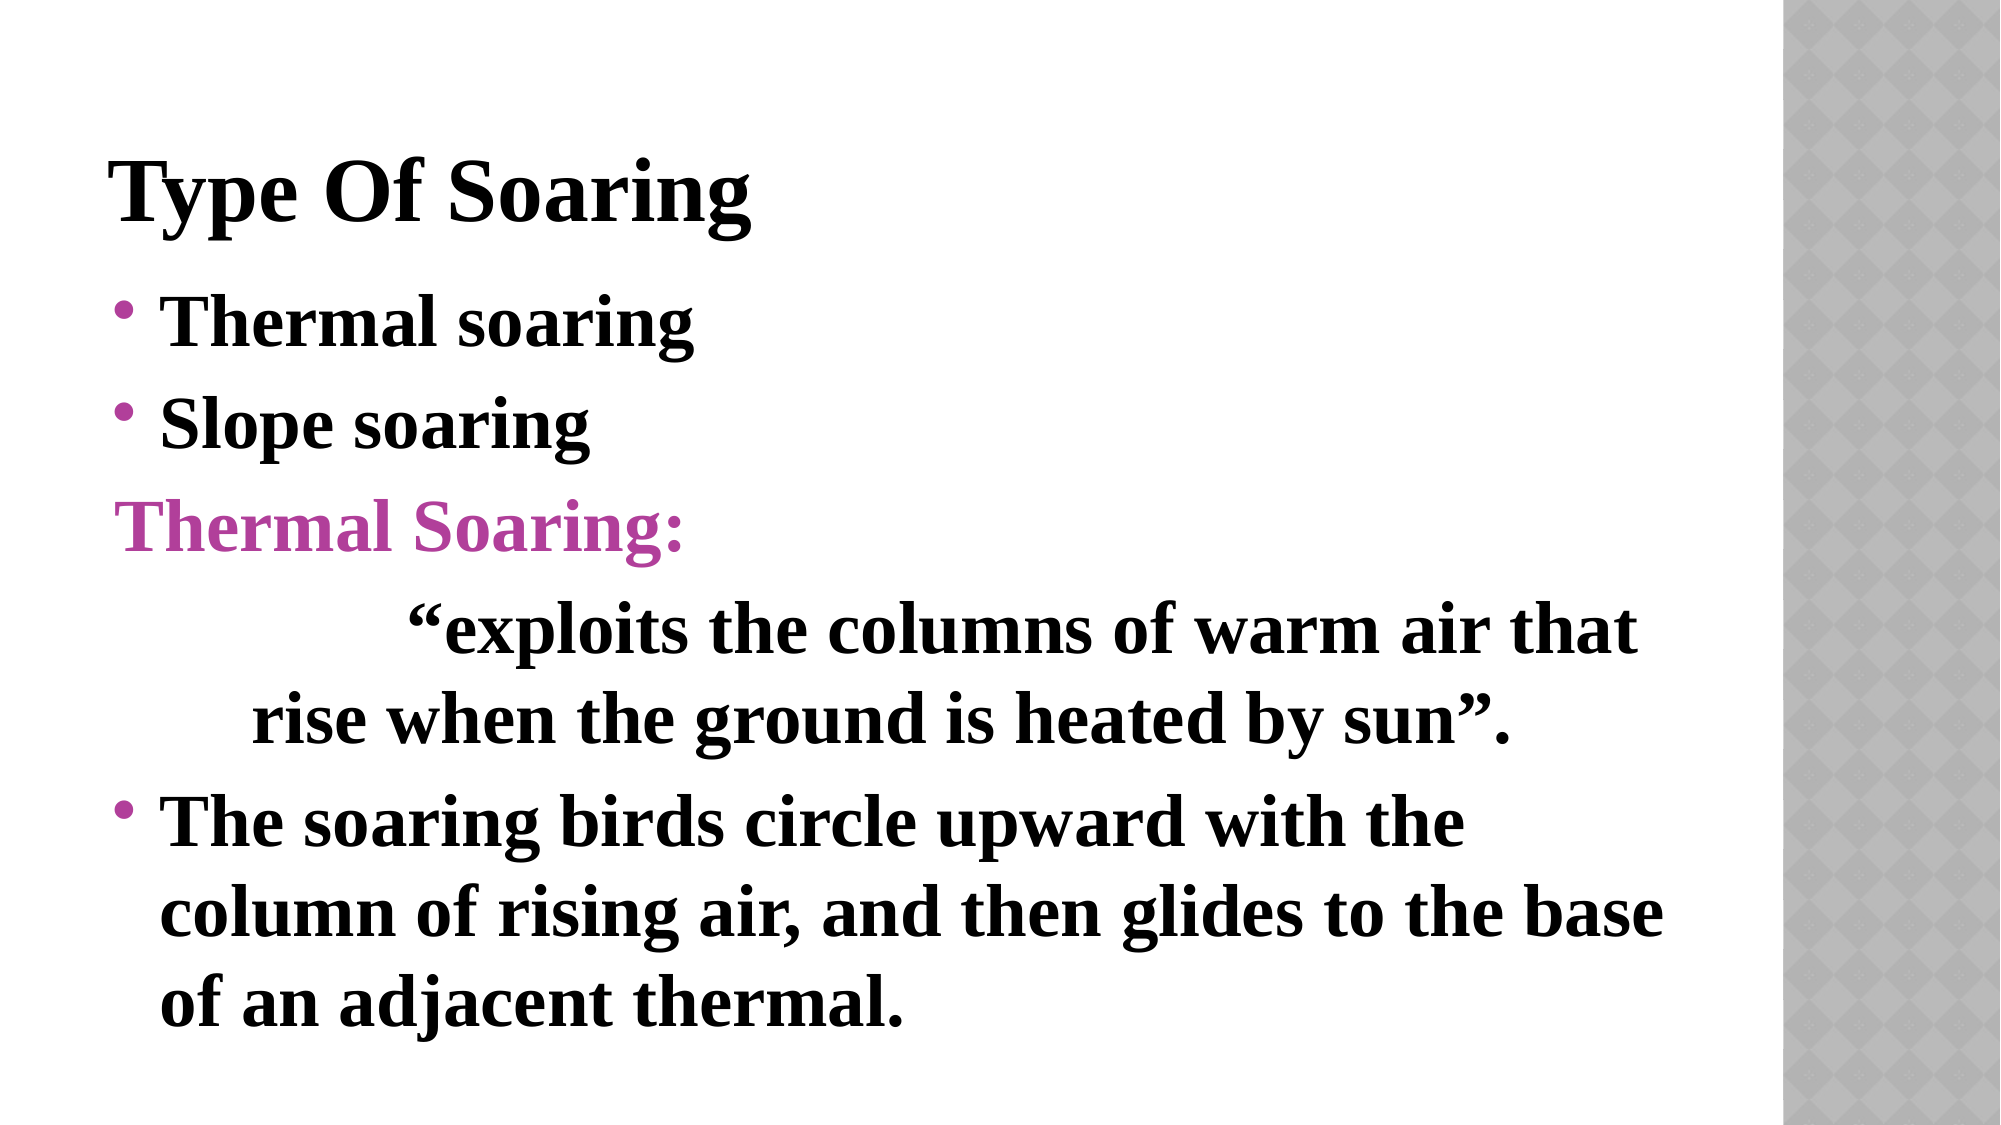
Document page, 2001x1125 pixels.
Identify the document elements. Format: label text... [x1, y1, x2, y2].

title Type Of Soaring [99, 52, 1684, 240]
list Thermal soaring Slope soaring Thermal Soaring: “exploits the columns of warm air that rise when the ground is heated by sun”. The soaring birds circle upward with the column of rising air, and then glides to the base of an adjacent thermal. [99, 264, 1684, 1059]
